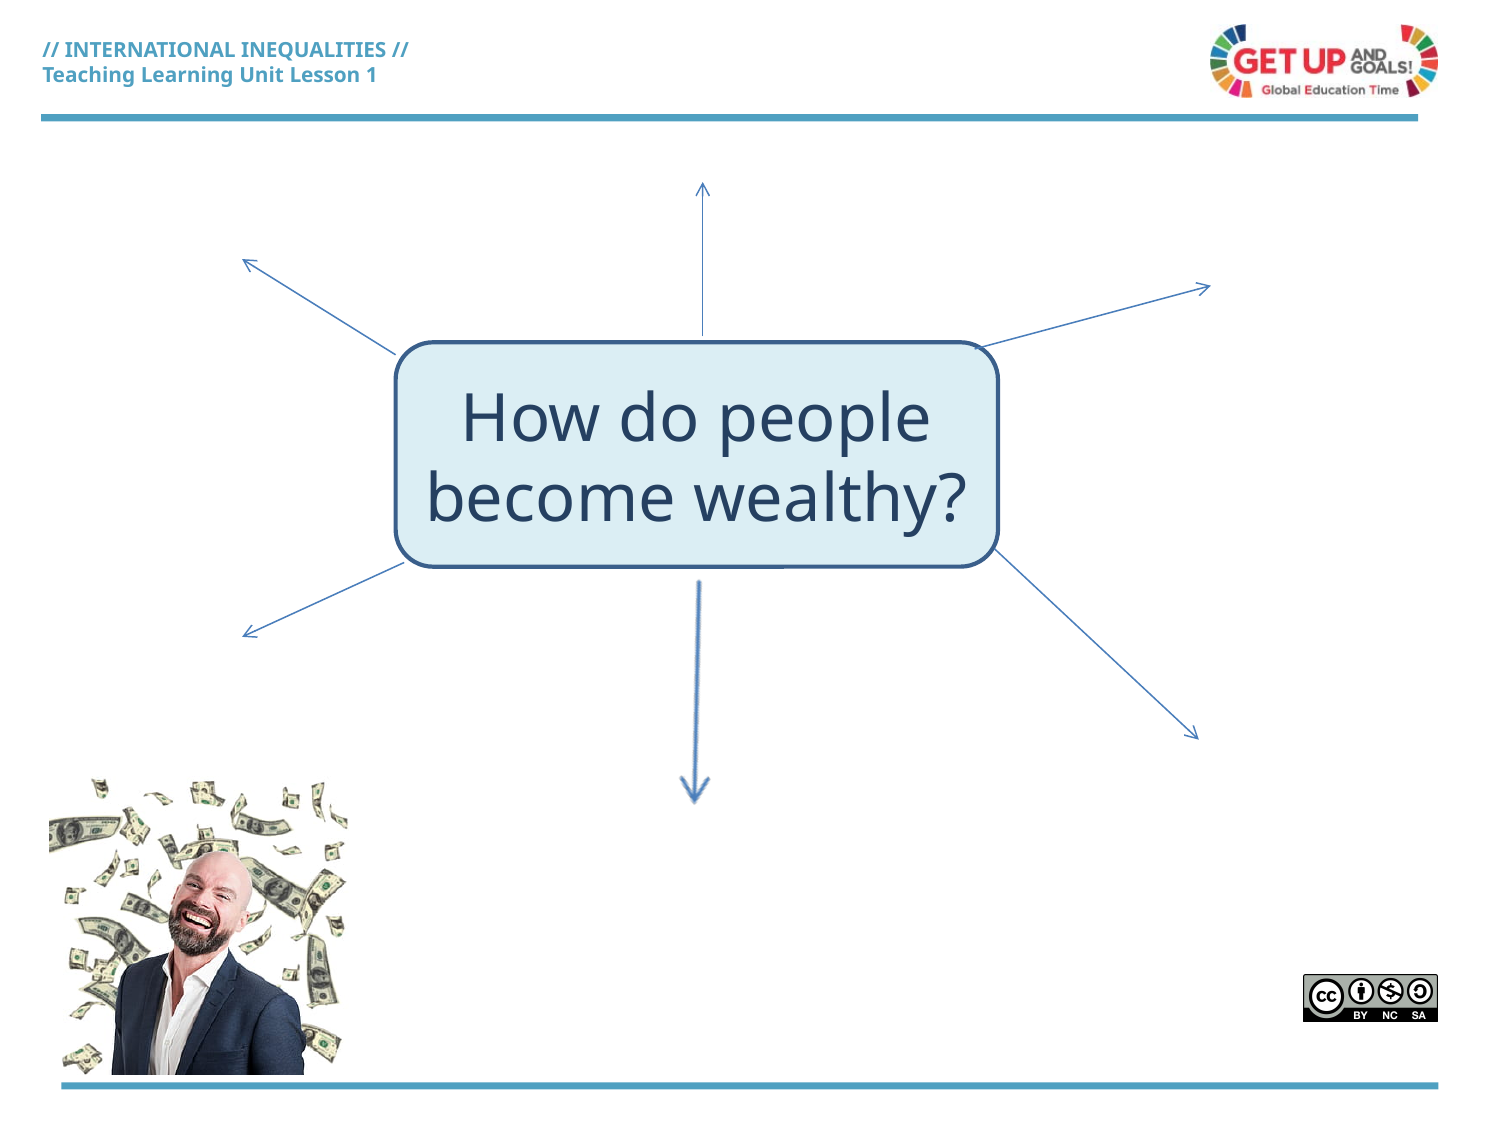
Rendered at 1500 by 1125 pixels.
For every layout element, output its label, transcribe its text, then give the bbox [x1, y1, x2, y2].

text_box How do people become wealthy? [393, 340, 1001, 569]
picture [1210, 24, 1438, 99]
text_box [241, 258, 396, 356]
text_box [994, 548, 1200, 740]
picture [568, 579, 822, 836]
picture [1302, 974, 1438, 1022]
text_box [241, 562, 405, 638]
text_box [41, 114, 1419, 122]
text_box [61, 1082, 1439, 1090]
picture [49, 776, 349, 1076]
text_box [974, 285, 1212, 350]
text_box // INTERNATIONAL INEQUALITIES // Teaching Learning Unit Lesson 1 [29, 24, 492, 115]
